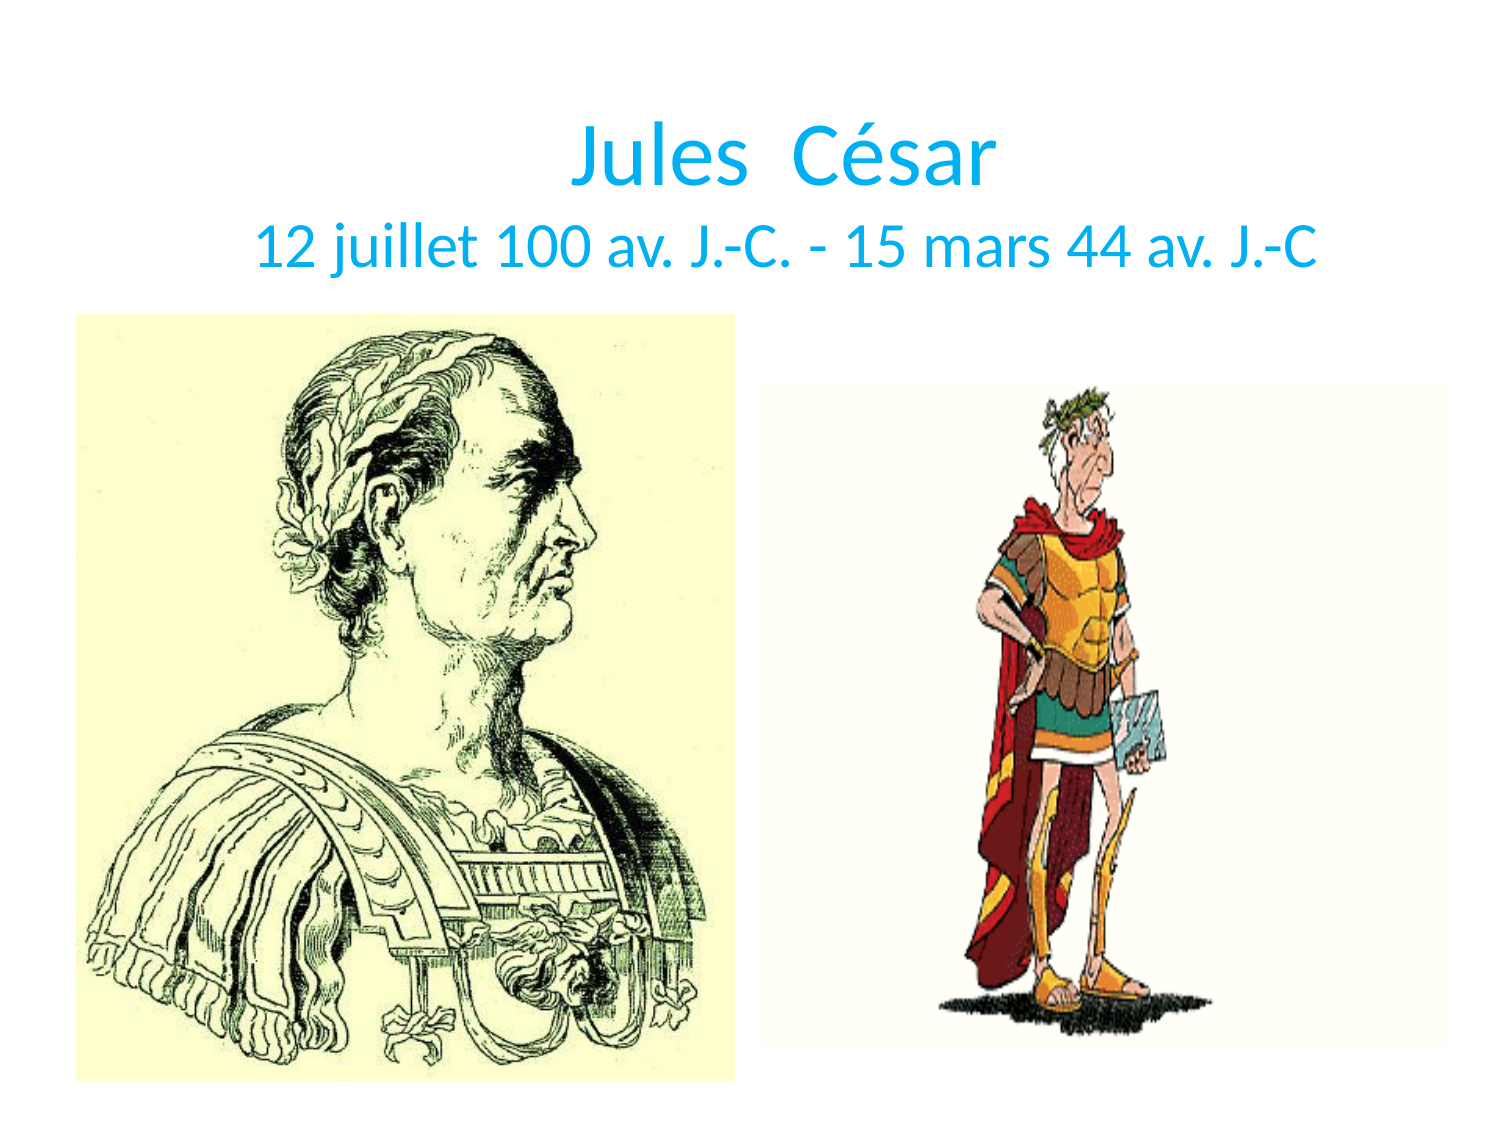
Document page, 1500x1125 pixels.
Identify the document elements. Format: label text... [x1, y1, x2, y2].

title Jules César 12 juillet 100 av. J.-C. - 15 mars 44 av. J.-C [147, 66, 1423, 308]
picture [76, 314, 735, 1081]
picture [761, 385, 1448, 1048]
